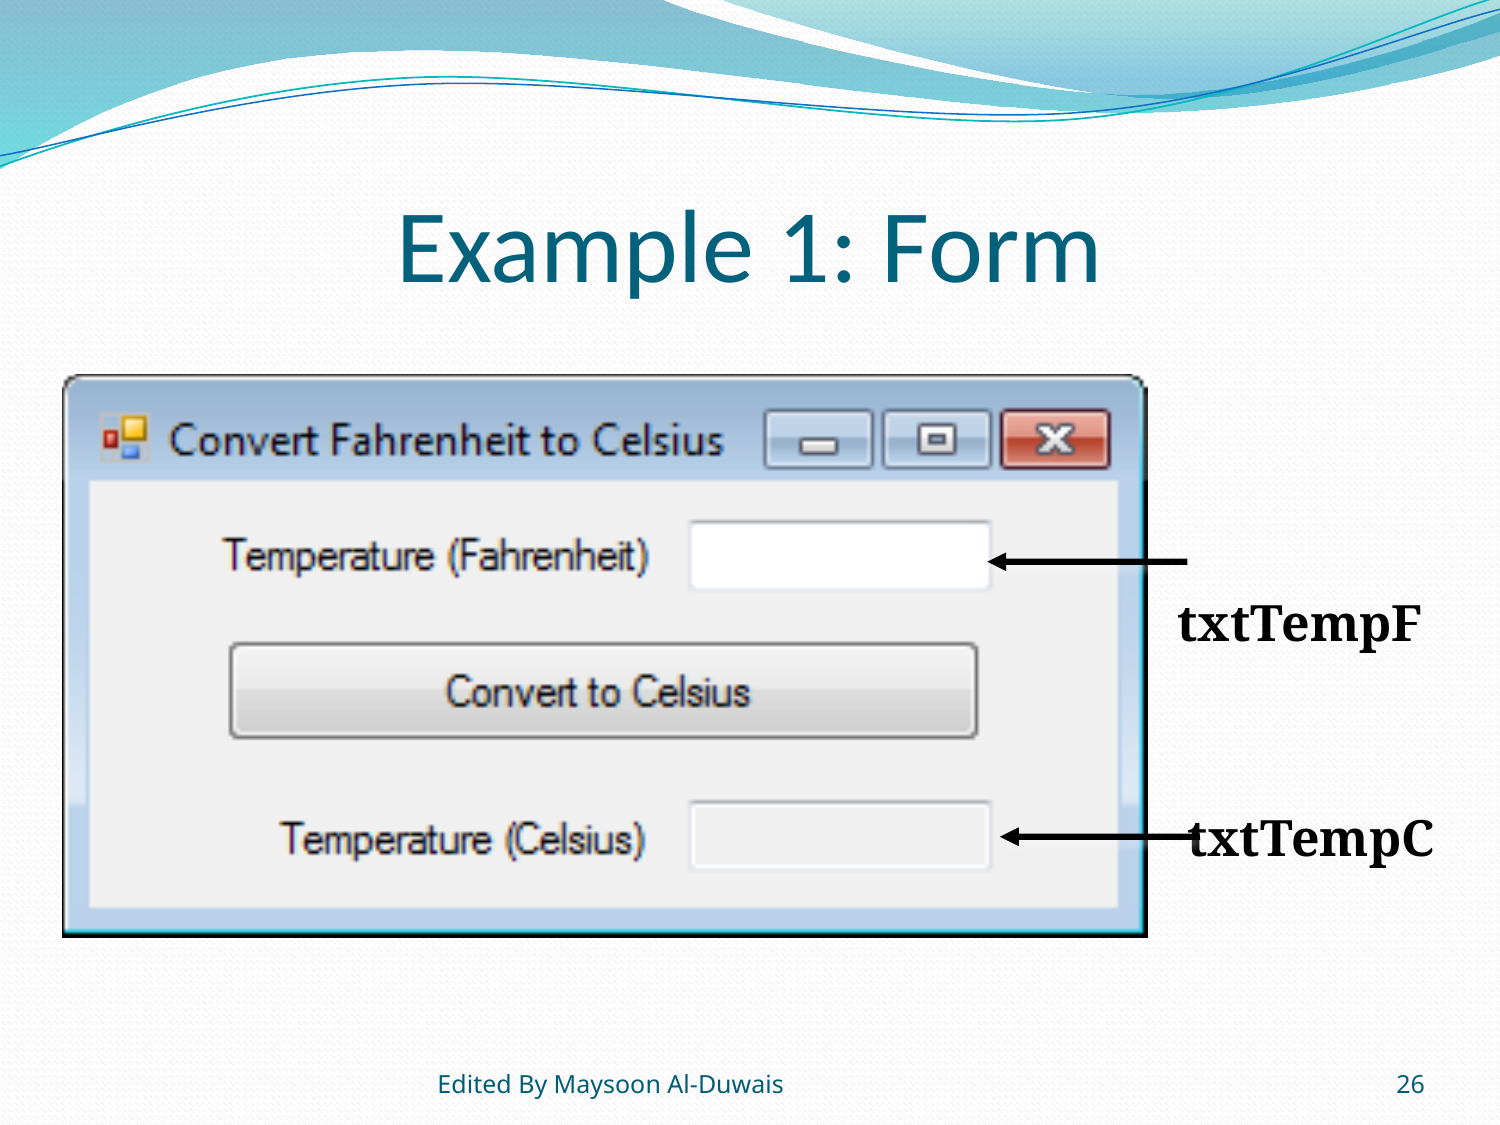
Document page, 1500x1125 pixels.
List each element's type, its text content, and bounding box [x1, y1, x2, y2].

text_box [1154, 558, 1188, 565]
title Example 1: Form [75, 115, 1425, 303]
text_box [1154, 833, 1201, 840]
slide_number 26 [1299, 1042, 1425, 1103]
footer Edited By Maysoon Al-Duwais [437, 1042, 988, 1103]
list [62, 374, 1149, 938]
text_box txtTempF [1162, 524, 1438, 659]
text_box txtTempC [1162, 799, 1463, 874]
